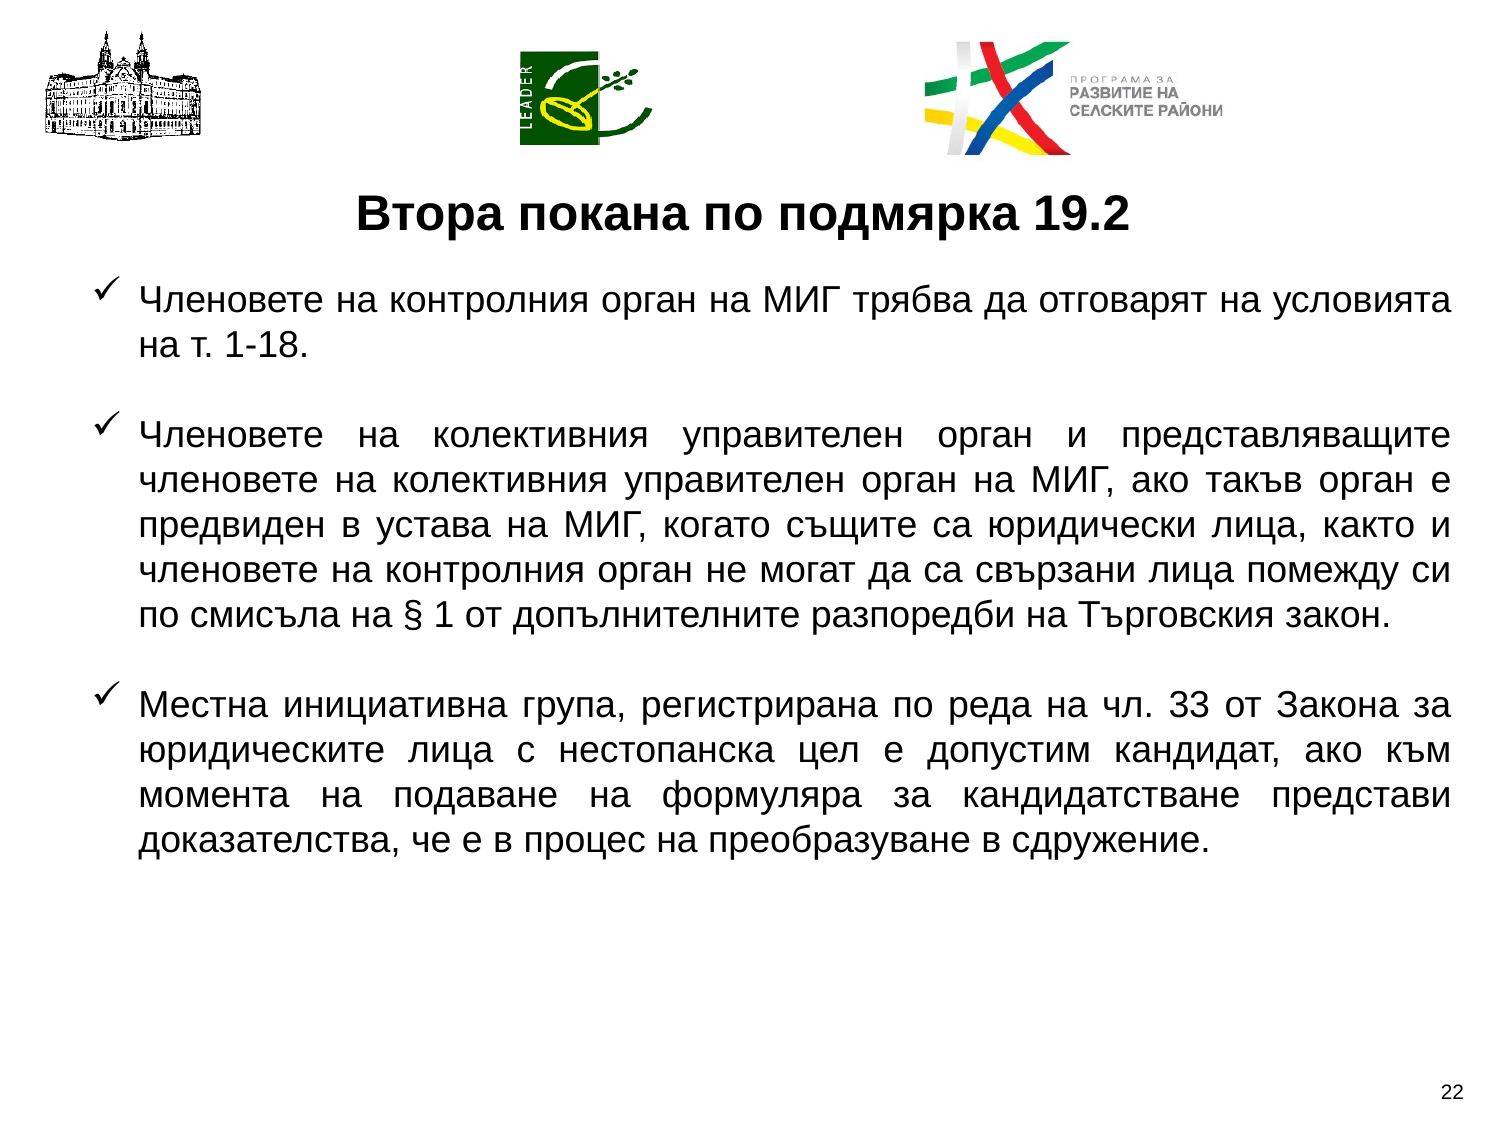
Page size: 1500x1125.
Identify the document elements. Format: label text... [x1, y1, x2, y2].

text_box Втора покана по подмярка 19.2 [41, 172, 1459, 248]
picture [520, 50, 656, 145]
picture [40, 27, 207, 144]
text_box Членовете на контролния орган на МИГ трябва да отговарят на условията на т. 1-18. Членовете на колективния управителен орган и представляващите членовете на колективния управителен орган на МИГ, ако такъв орган е предвиден в устава на МИГ, когато същите са юридически лица, както и членовете на контролния орган не могат да са свързани лица помежду си по смисъла на § 1 от допълнителните разпоредби на Търговския закон. Местна инициативна група, регистрирана по реда на чл. 33 от Закона за юридическите лица с нестопанска цел е допустим кандидат, ако към момента на подаване на формуляра за кандидатстване представи доказателства, че е в процес на преобразуване в сдружение. [76, 267, 1467, 867]
slide_number 22 [1418, 1051, 1479, 1112]
picture [909, 27, 1235, 167]
